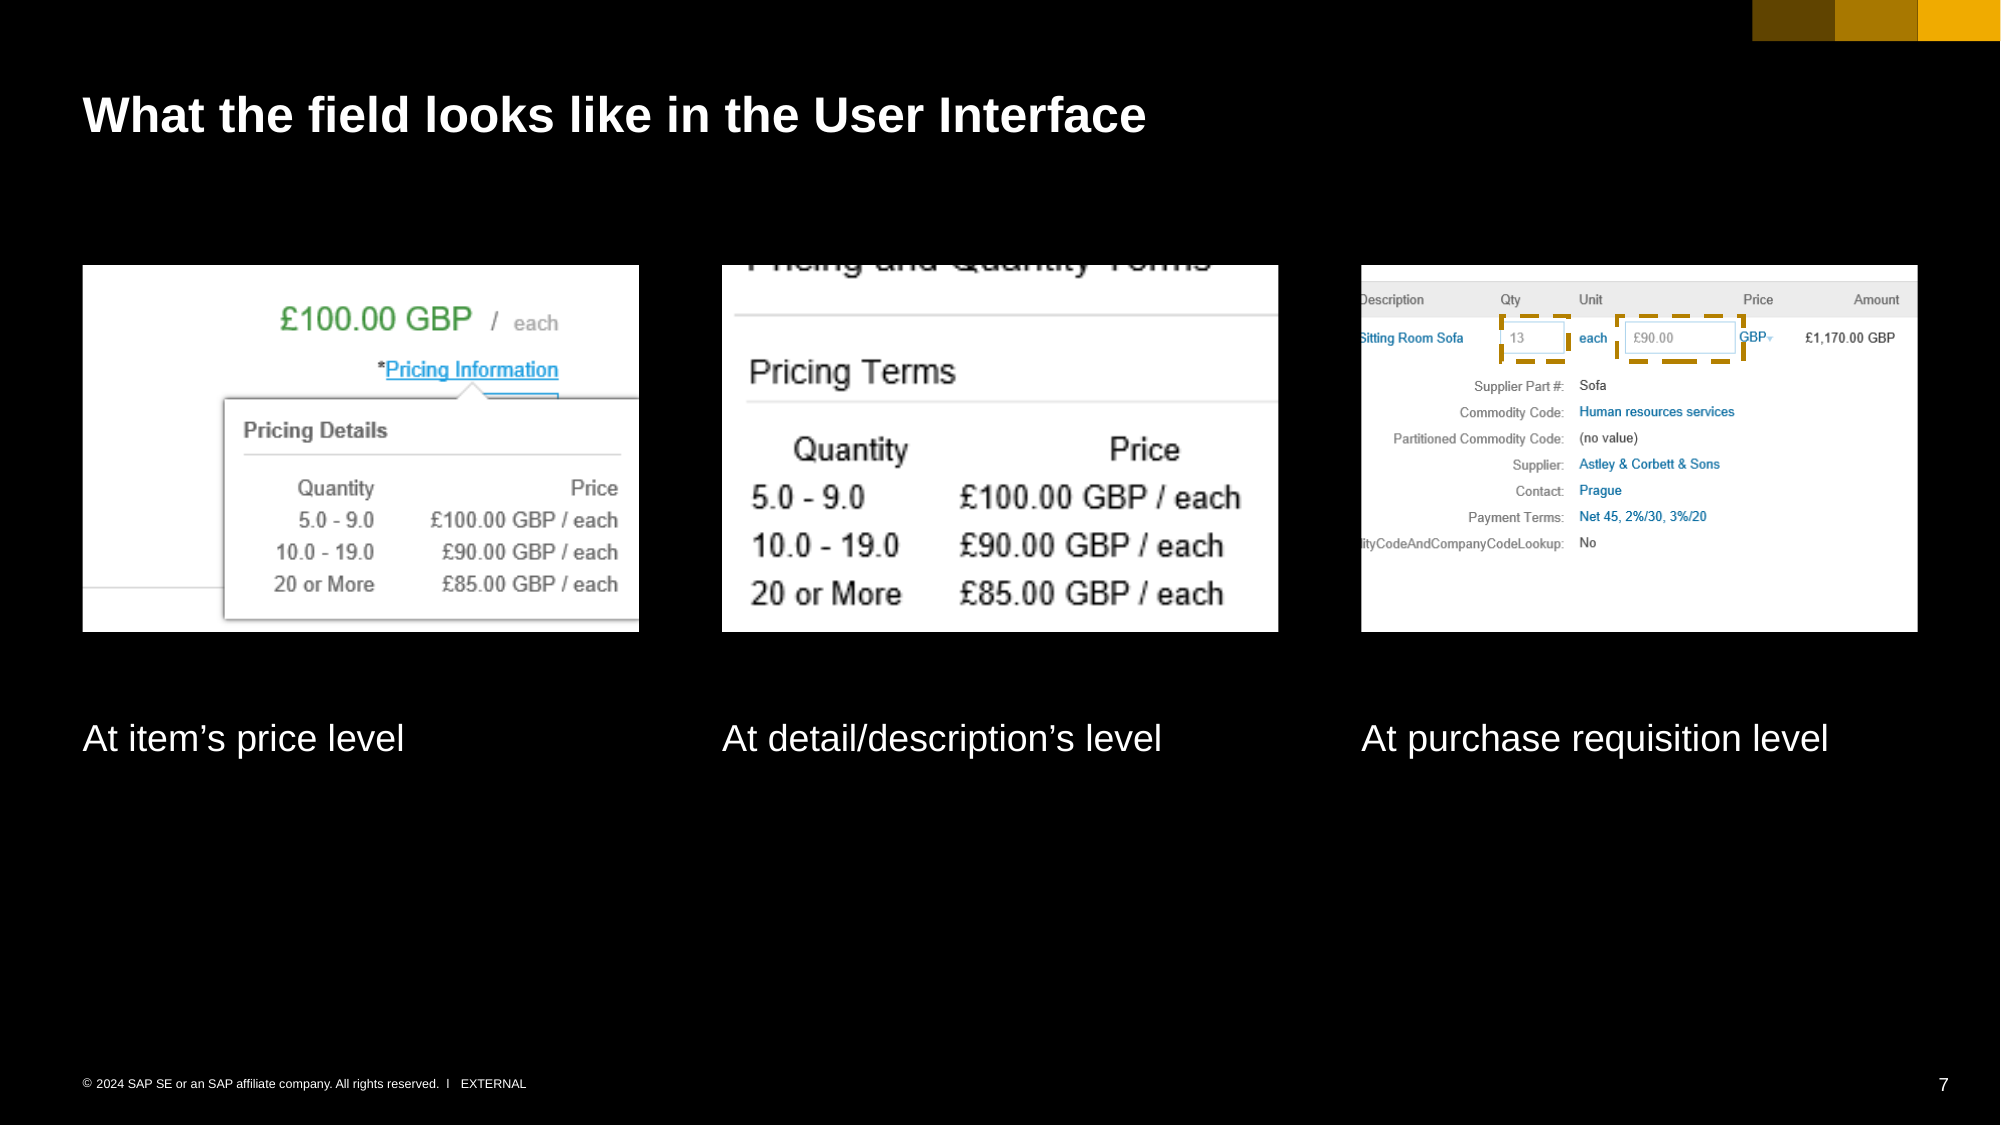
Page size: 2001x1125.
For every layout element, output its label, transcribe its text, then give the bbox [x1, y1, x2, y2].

list At detail/description’s level [722, 714, 1279, 960]
title What the field looks like in the User Interface [82, 82, 1918, 144]
list At item’s price level [82, 714, 639, 960]
picture [1361, 265, 1918, 633]
list At purchase requisition level [1361, 714, 1918, 960]
picture [82, 265, 640, 633]
picture [721, 265, 1279, 633]
